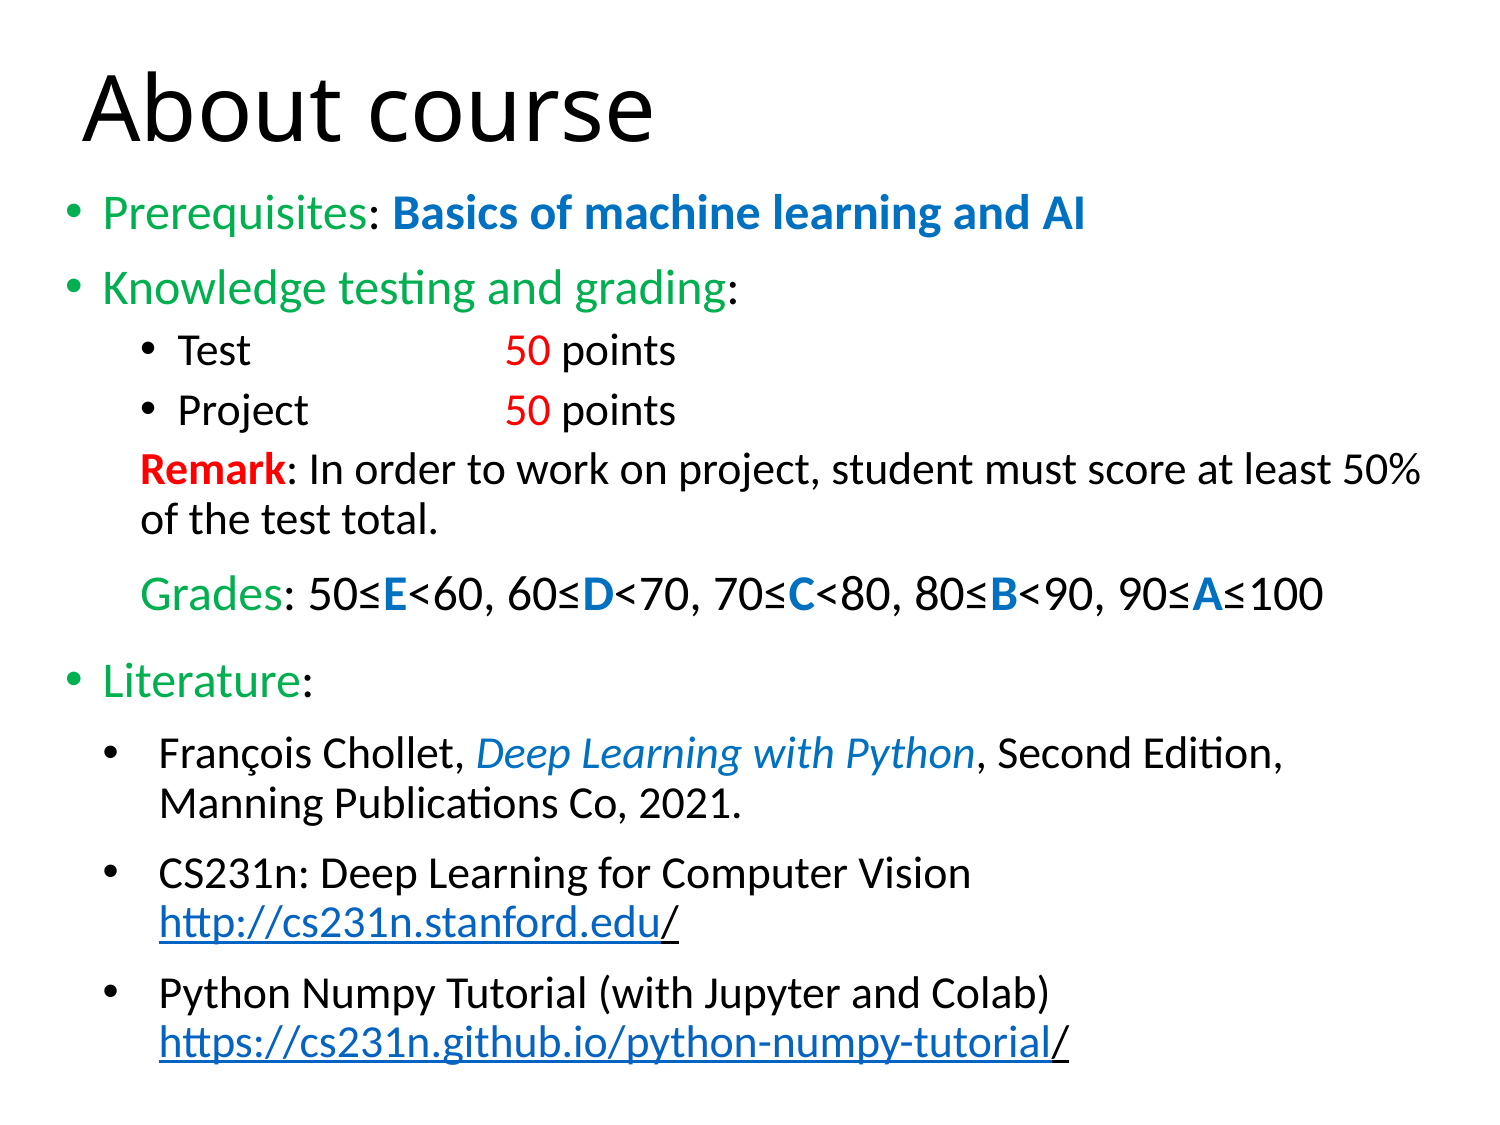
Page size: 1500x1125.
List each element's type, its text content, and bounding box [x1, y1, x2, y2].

list Prerequisites: Basics of machine learning and AI Knowledge testing and grading: Test 50 points Project 50 points Remark: In order to work on project, student must score at least 50% of the test total. Grades: 50≤E<60, 60≤D<70, 70≤C<80, 80≤B<90, 90≤A≤100 Literature: François Chollet, Deep Learning with Python, Second Edition, Manning Publications Co, 2021. CS231n: Deep Learning for Computer Vision http://cs231n.stanford.edu/ Python Numpy Tutorial (with Jupyter and Colab) https://cs231n.github.io/python-numpy-tutorial/ [50, 178, 1472, 1104]
title About course [67, 59, 1362, 165]
